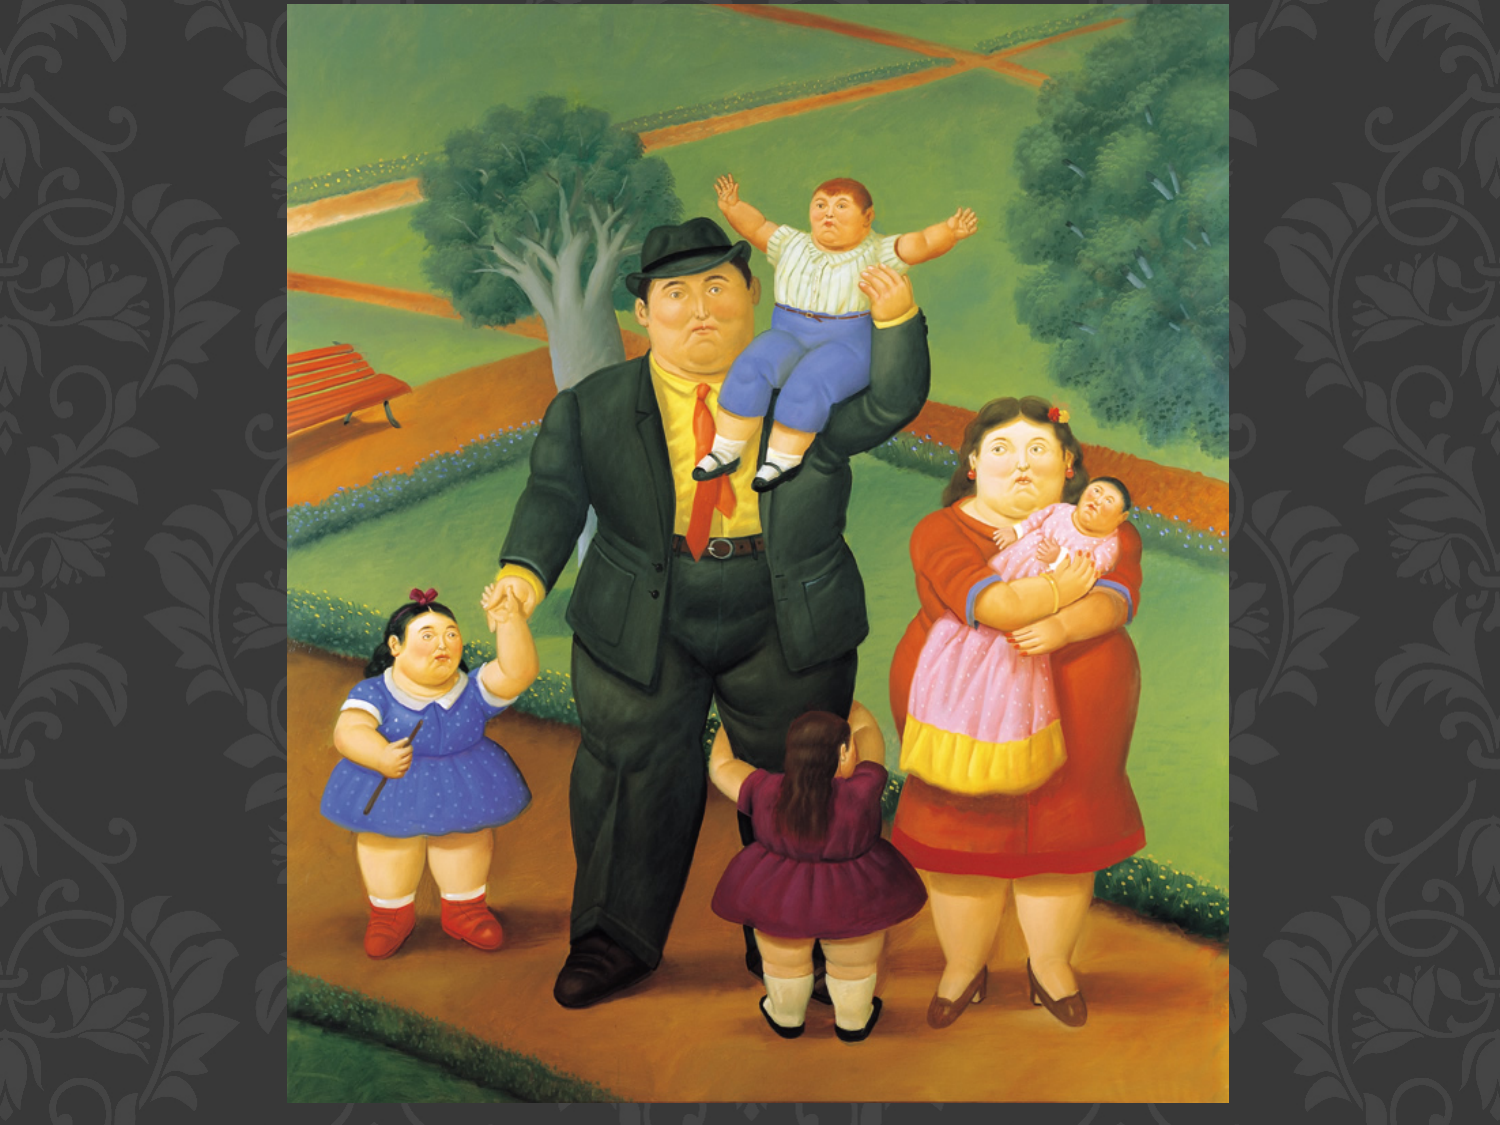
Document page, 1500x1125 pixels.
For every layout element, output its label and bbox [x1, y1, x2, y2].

picture [287, 3, 1229, 1103]
